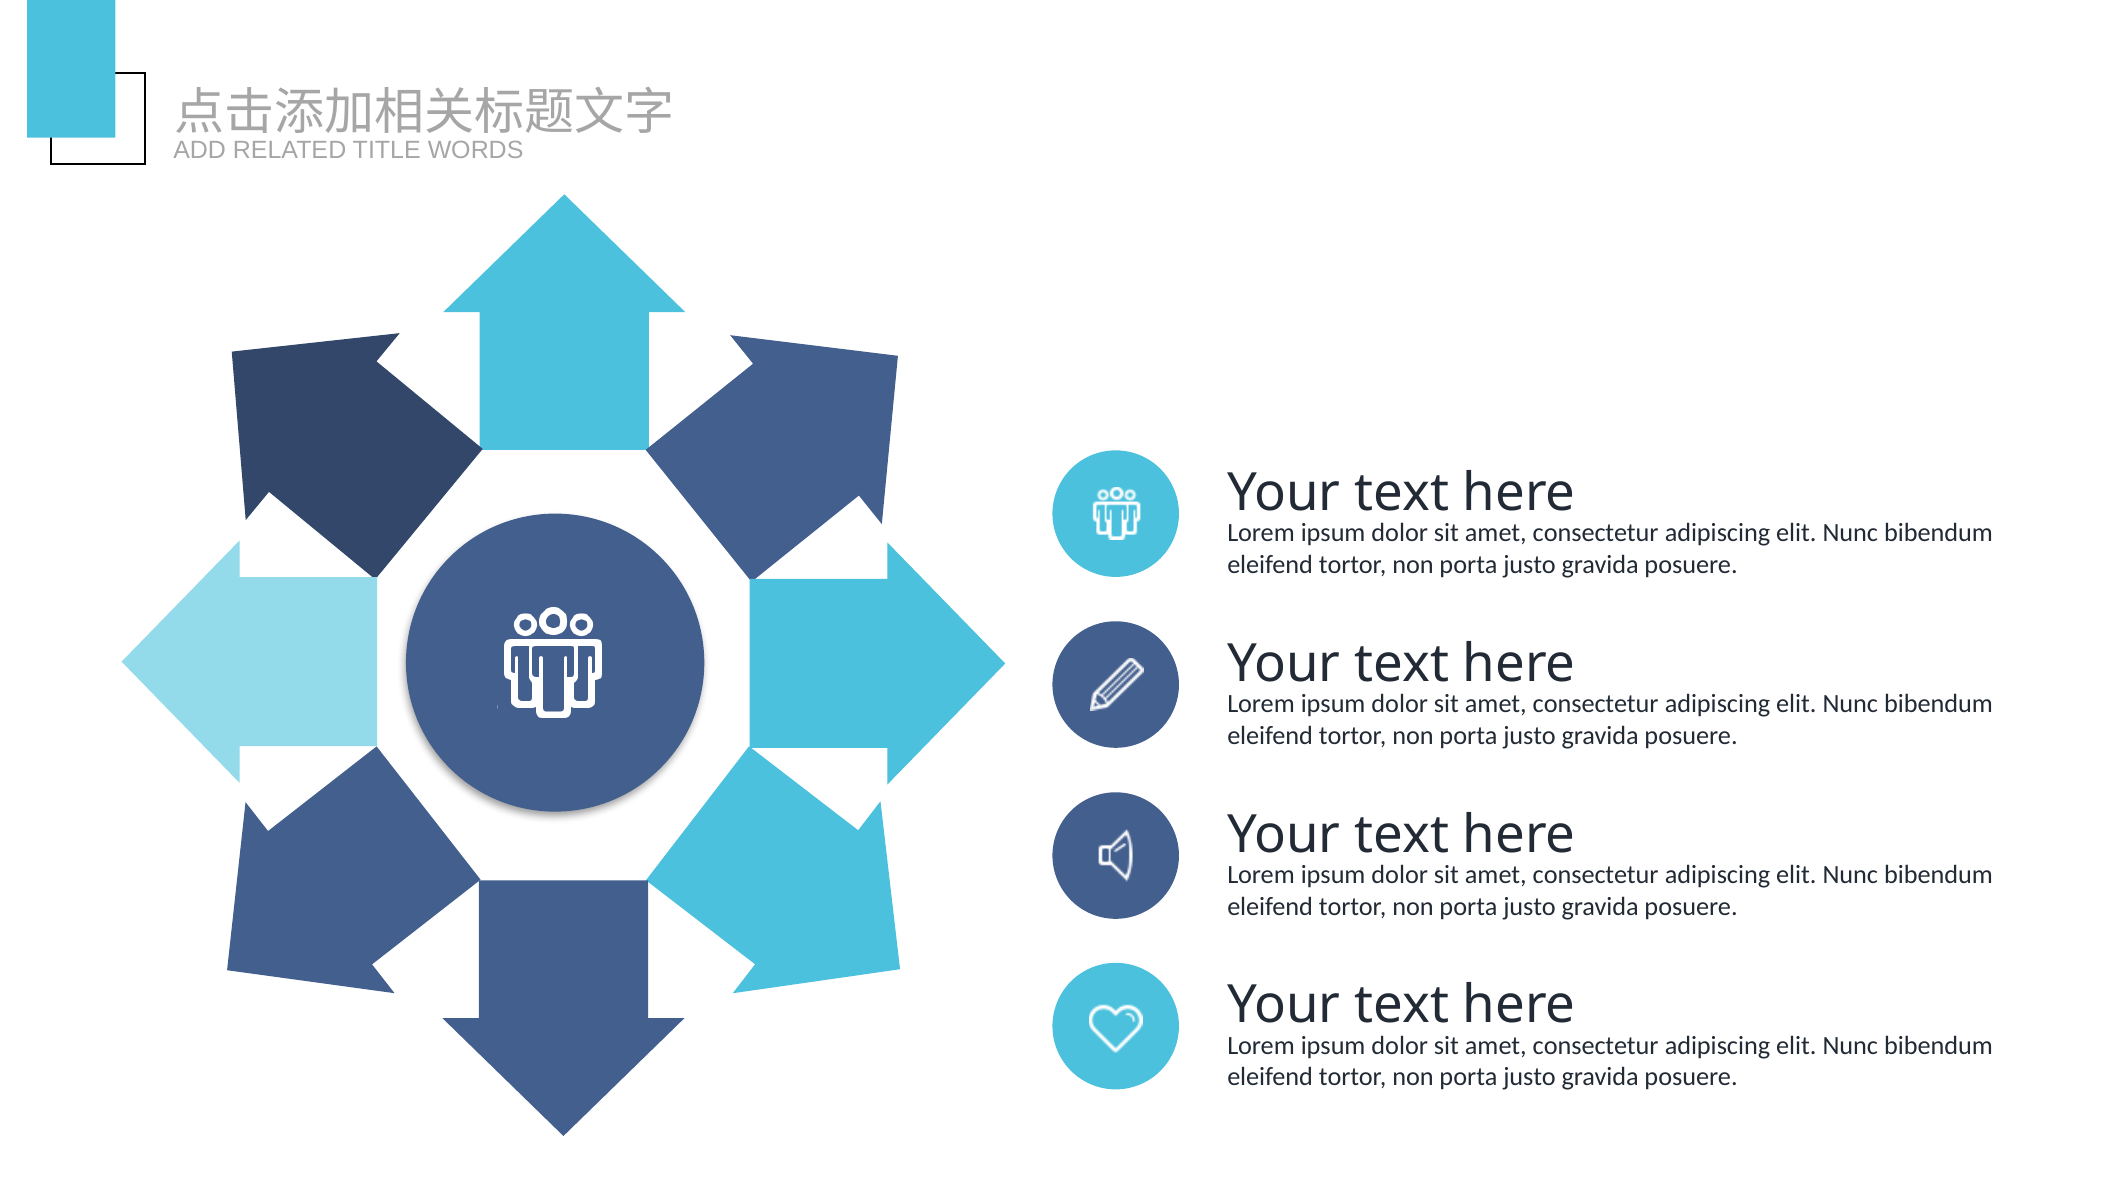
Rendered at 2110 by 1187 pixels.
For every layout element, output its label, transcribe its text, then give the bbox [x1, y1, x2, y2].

text_box ADD RELATED TITLE WORDS [173, 133, 525, 164]
text_box [1051, 961, 1181, 1091]
text_box [1051, 449, 1181, 578]
text_box Lorem ipsum dolor sit amet, consectetur adipiscing elit. Nunc bibendum eleifend tortor, non porta justo gravida posuere. [1212, 1041, 2065, 1099]
text_box [1051, 791, 1181, 920]
text_box [50, 72, 146, 165]
text_box Lorem ipsum dolor sit amet, consectetur adipiscing elit. Nunc bibendum eleifend tortor, non porta justo gravida posuere. [1212, 871, 2065, 928]
picture [1090, 658, 1144, 711]
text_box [121, 194, 1006, 1136]
picture [1090, 487, 1144, 540]
text_box [1051, 620, 1181, 749]
text_box Your text here [1212, 450, 2065, 529]
picture [1089, 1002, 1143, 1056]
text_box Your text here [1212, 962, 2065, 1041]
text_box Lorem ipsum dolor sit amet, consectetur adipiscing elit. Nunc bibendum eleifend tortor, non porta justo gravida posuere. [1212, 700, 2065, 757]
picture [497, 607, 609, 719]
text_box Your text here [1212, 621, 2065, 700]
picture [1089, 829, 1143, 882]
text_box Your text here [1212, 792, 2065, 871]
text_box Lorem ipsum dolor sit amet, consectetur adipiscing elit. Nunc bibendum eleifend tortor, non porta justo gravida posuere. [1212, 529, 2065, 586]
text_box 点击添加相关标题文字 [174, 79, 675, 140]
text_box [26, 0, 116, 139]
